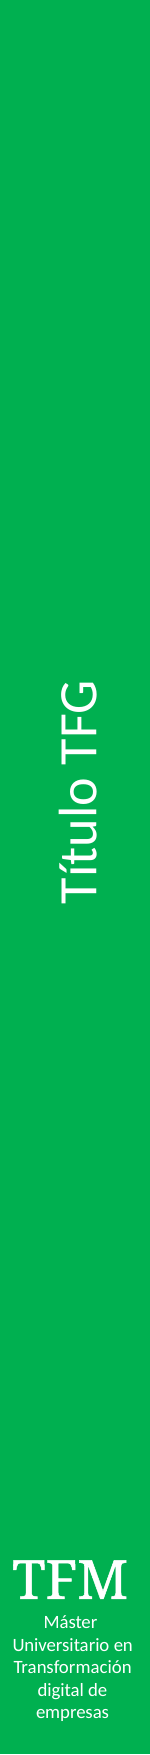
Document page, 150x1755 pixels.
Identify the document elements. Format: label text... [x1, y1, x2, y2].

text_box Título TFG [6, 33, 143, 1551]
